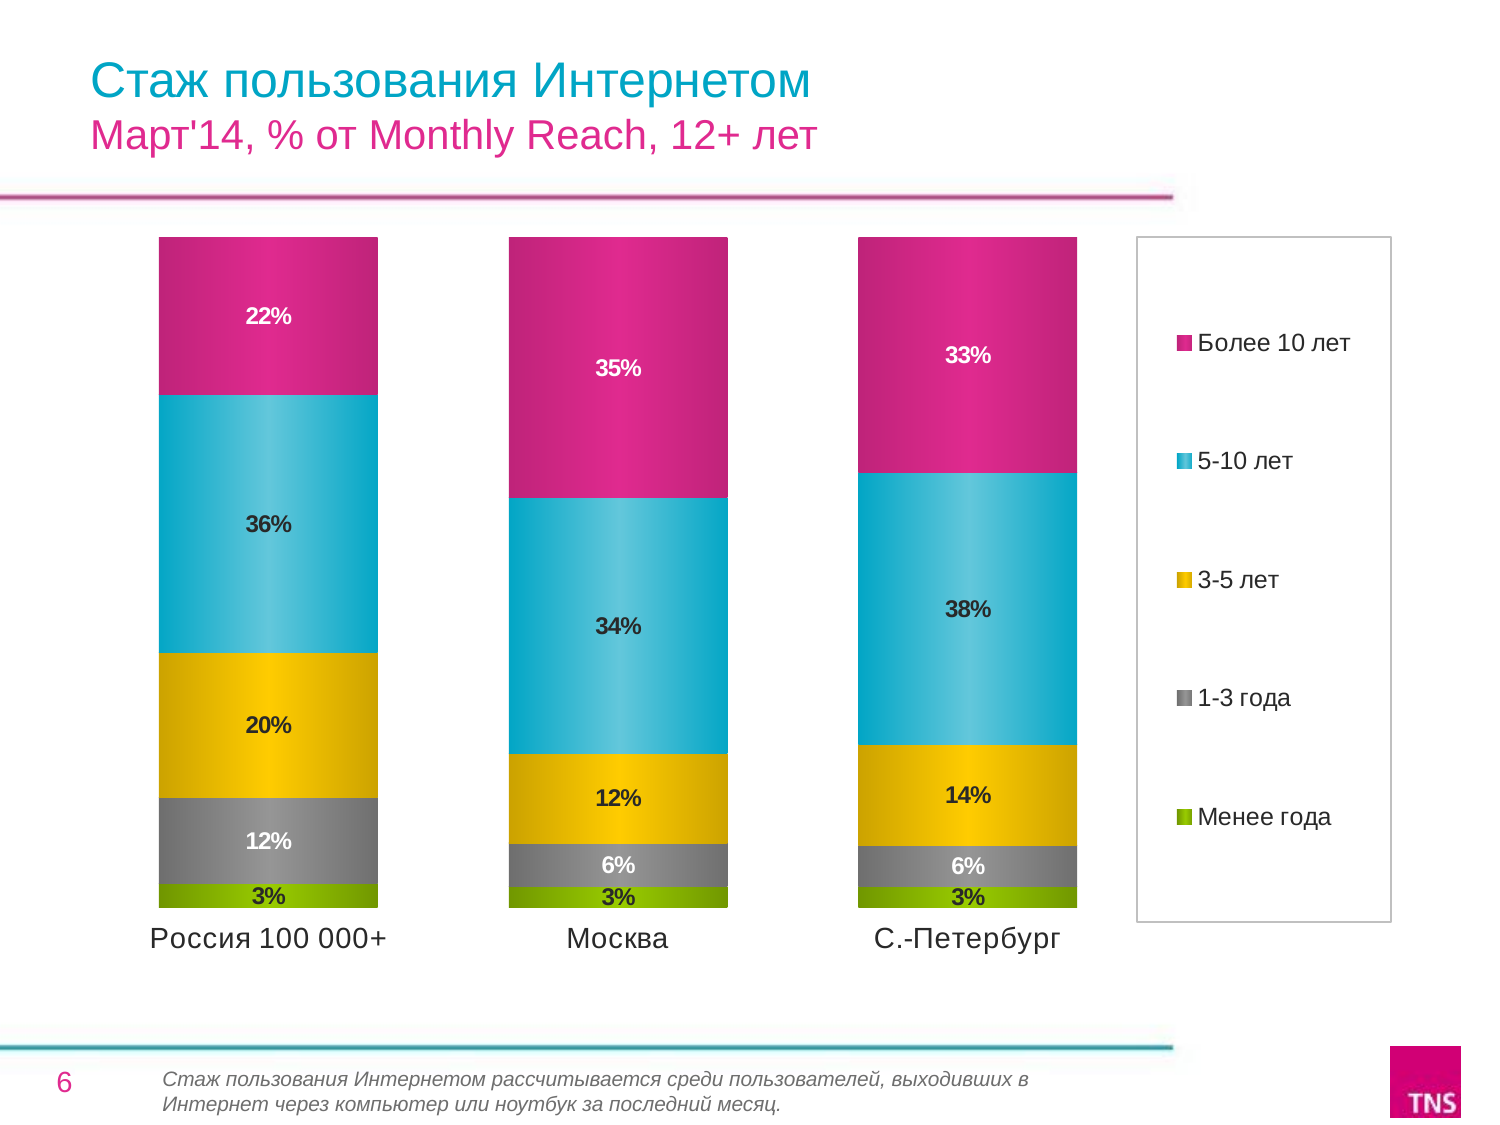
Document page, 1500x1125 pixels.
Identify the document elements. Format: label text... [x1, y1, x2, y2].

chart [91, 228, 1408, 1013]
title Стаж пользования Интернетом Март'14, % от Monthly Reach, 12+ лет [74, 18, 1460, 187]
text_box Стаж пользования Интернетом рассчитывается среди пользователей, выходивших в Интернет через компьютер или ноутбук за последний месяц. [147, 1058, 1081, 1124]
slide_number 6 [40, 1055, 392, 1125]
picture [0, 0, 1500, 1125]
